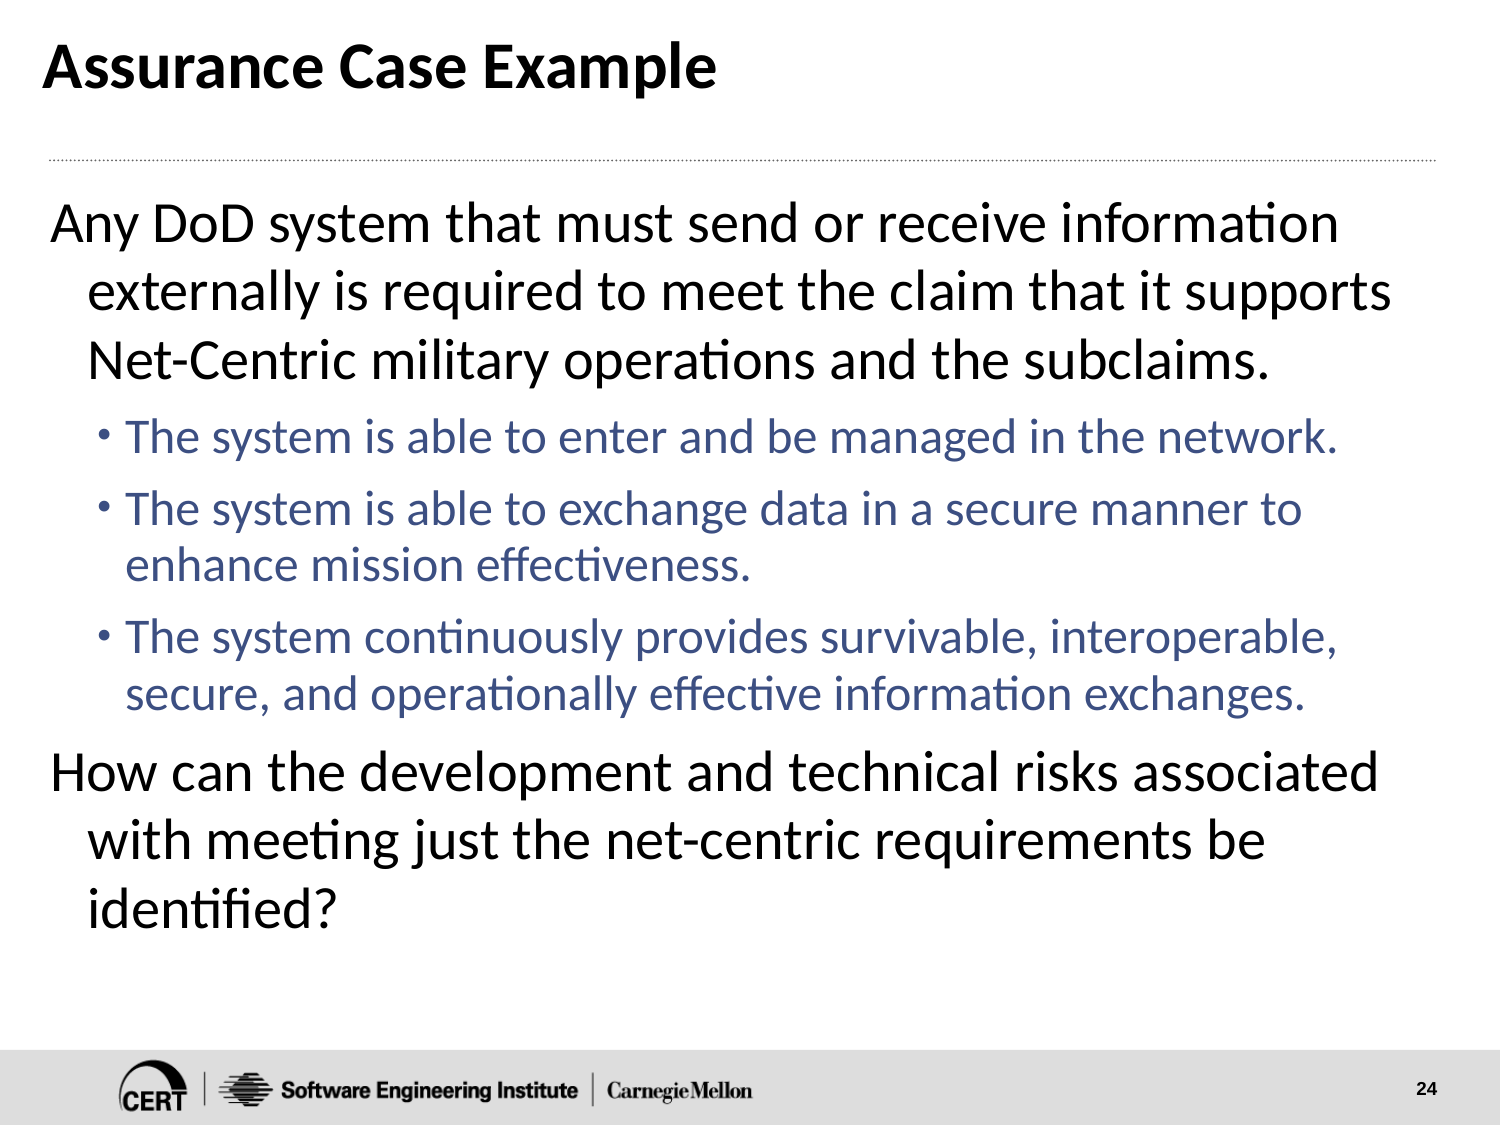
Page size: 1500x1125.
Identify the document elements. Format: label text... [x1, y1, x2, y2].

picture [102, 1056, 765, 1117]
list Any DoD system that must send or receive information externally is required to meet the claim that it supports Net-Centric military operations and the subclaims. The system is able to enter and be managed in the network. The system is able to exchange data in a secure manner to enhance mission effectiveness. The system continuously provides survivable, interoperable, secure, and operationally effective information exchanges. How can the development and technical risks associated with meeting just the net-centric requirements be identified? [49, 187, 1438, 1001]
title Assurance Case Example [42, 37, 1434, 155]
